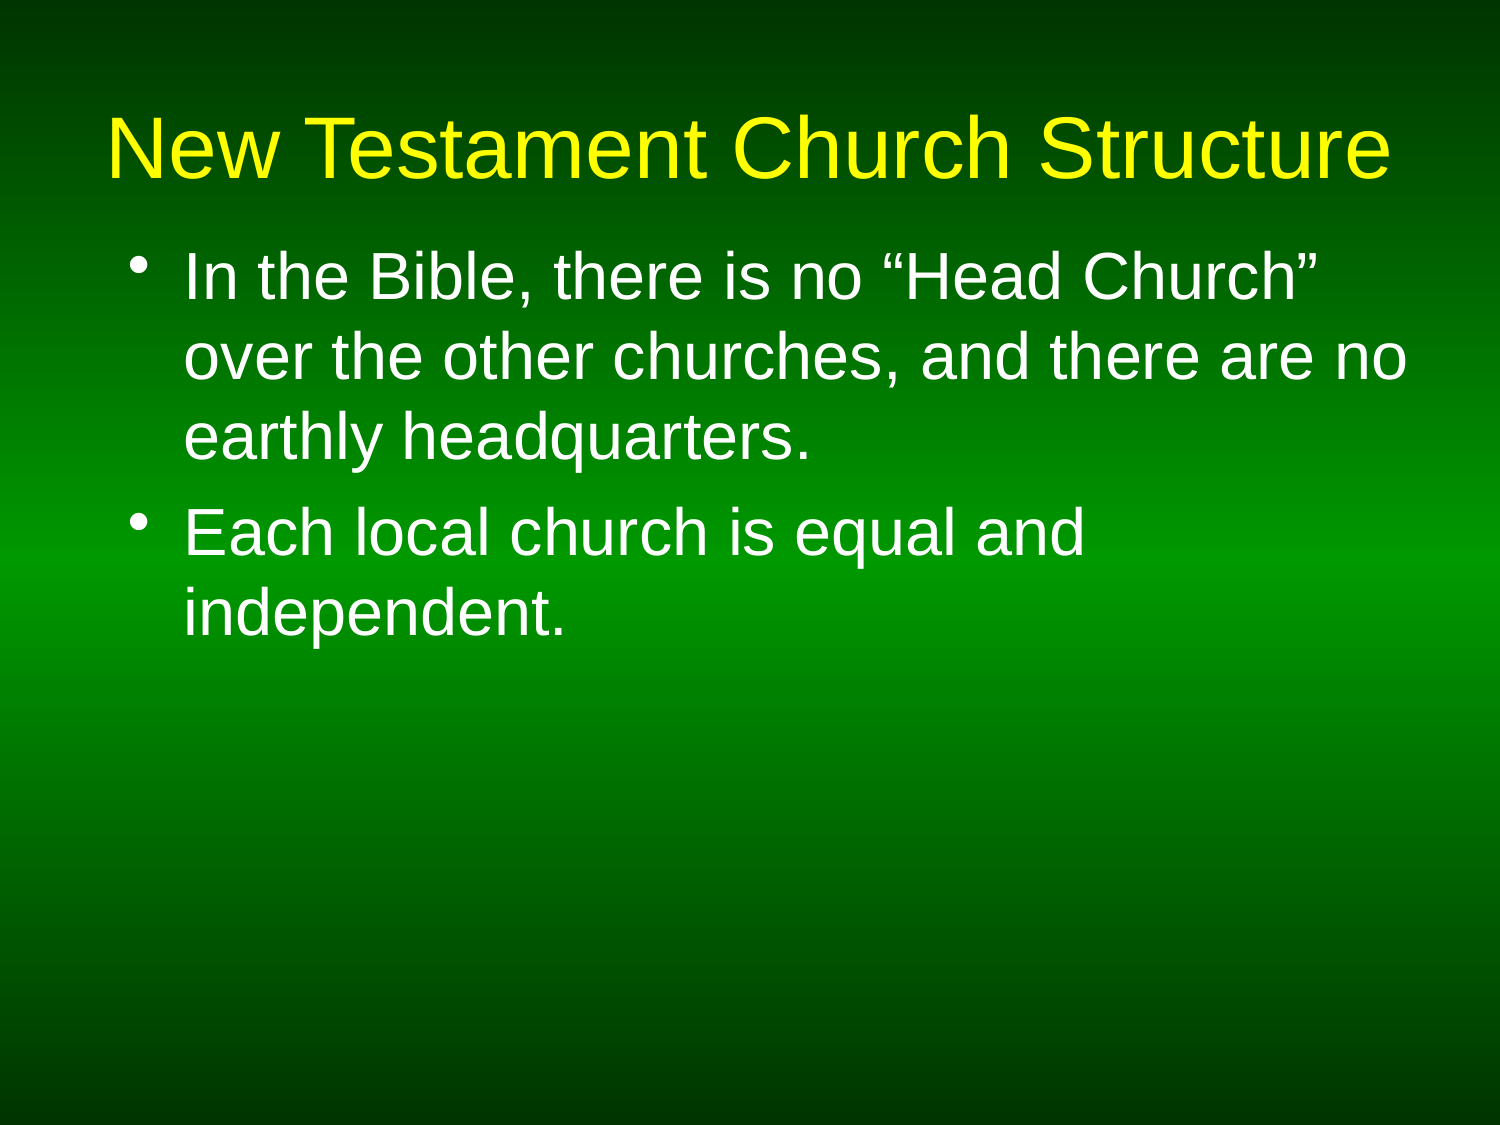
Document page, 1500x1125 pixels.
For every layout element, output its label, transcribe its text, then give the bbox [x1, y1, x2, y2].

title New Testament Church Structure [37, 50, 1463, 238]
list In the Bible, there is no “Head Church” over the other churches, and there are no earthly headquarters. Each local church is equal and independent. [112, 224, 1463, 1050]
